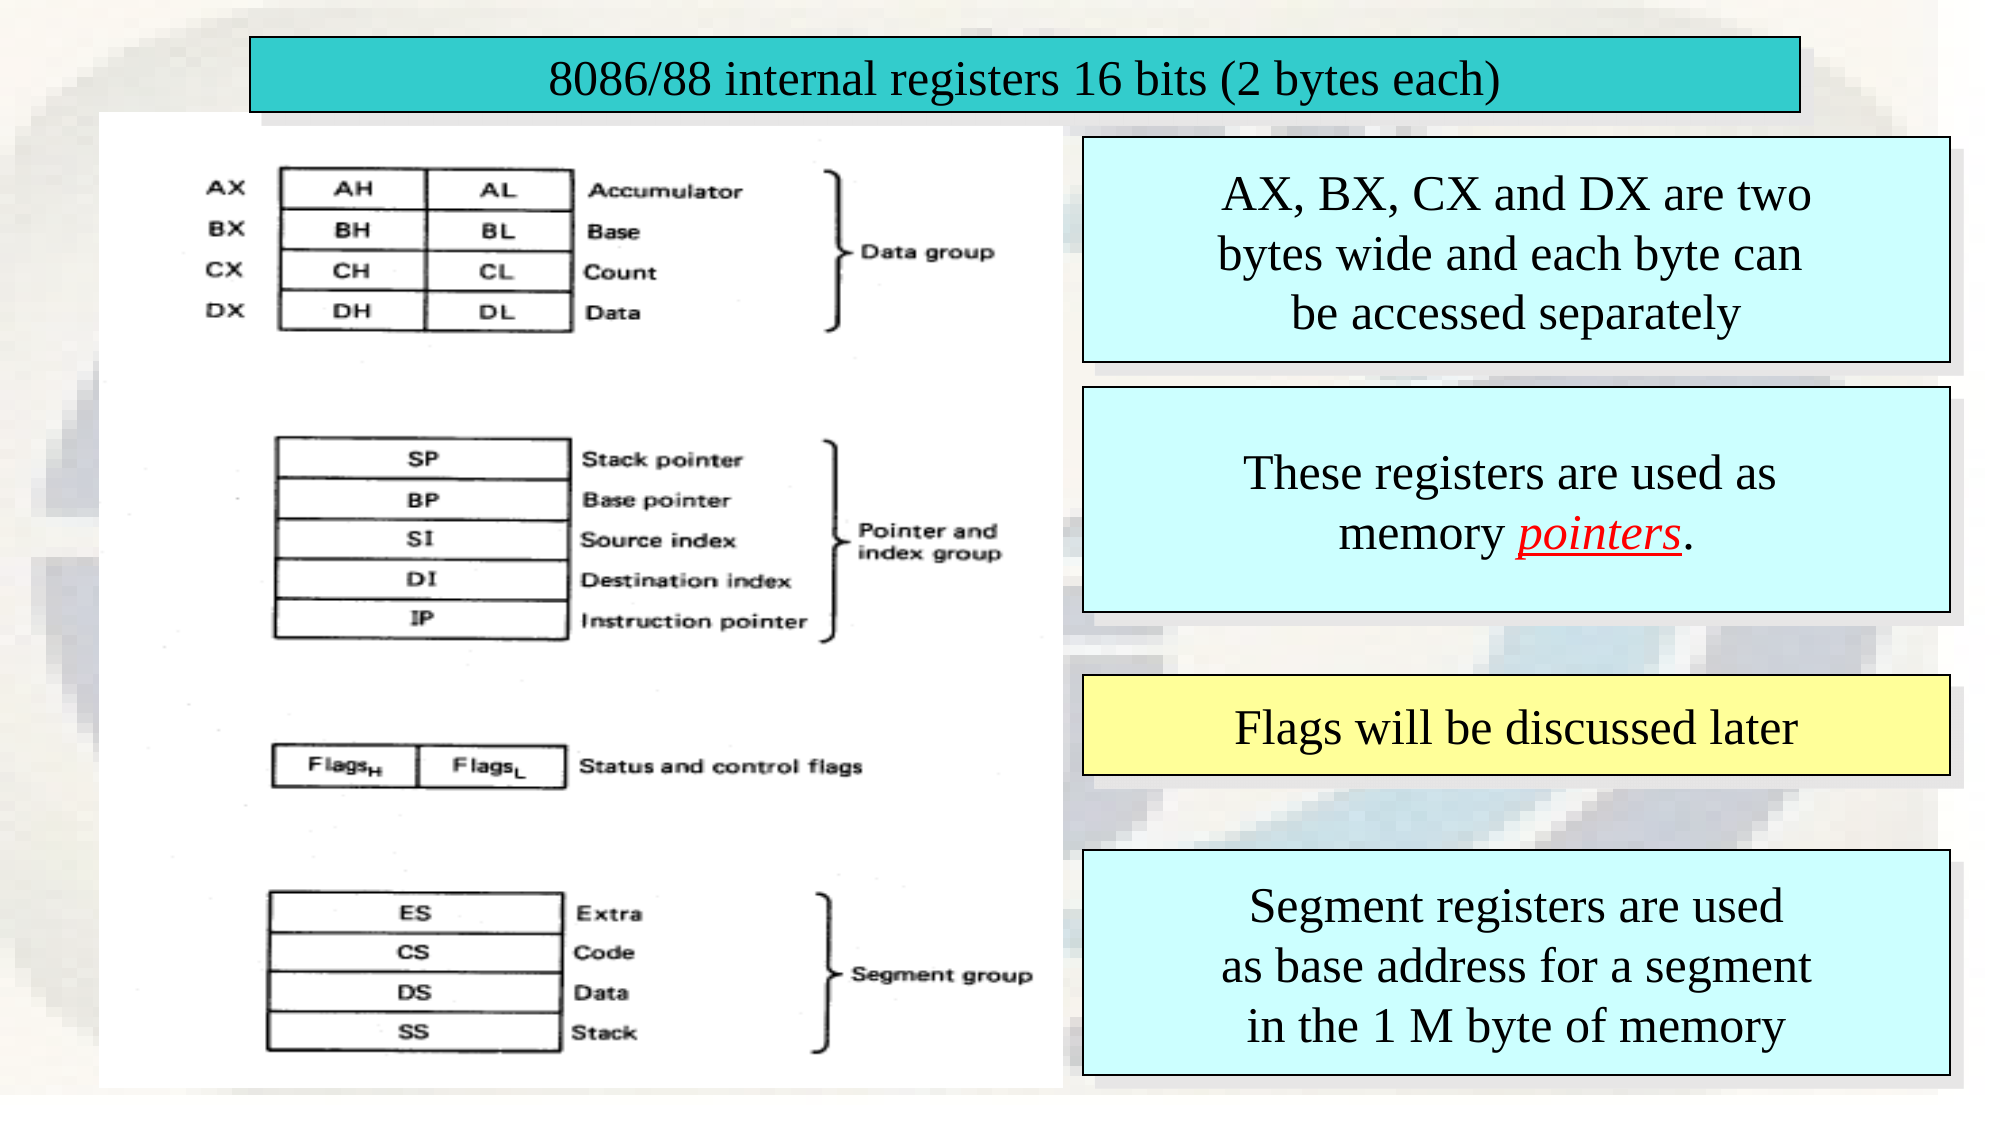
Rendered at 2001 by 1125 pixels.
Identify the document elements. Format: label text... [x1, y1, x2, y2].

text_box [1083, 675, 1950, 775]
text_box [1083, 137, 1950, 363]
text_box 8086/88 internal registers 16 bits (2 bytes each) [249, 37, 1800, 113]
text_box These registers are used as memory pointers. [1104, 396, 1929, 604]
text_box Flags will be discussed later [1104, 683, 1929, 767]
text_box AX, BX, CX and DX are two bytes wide and each byte can be accessed separately [1104, 146, 1929, 354]
text_box Segment registers are used as base address for a segment in the 1 M byte of memory [1104, 858, 1929, 1067]
picture [99, 112, 1066, 1090]
text_box [1083, 387, 1950, 613]
text_box Label Operator Operand[s] ;Comment INIT: mov ax, bx ; Copy contents of bx into ax Label - INIT: Operator - mov Operands - ax and bx Comment - alphanumeric string between ; and \n Not case sensitive Unlike other assemblers, destination operand is first mov is the mnemonic that the assembler translates into an opcode [0, 0, 2000, 1125]
text_box [1083, 849, 1950, 1075]
